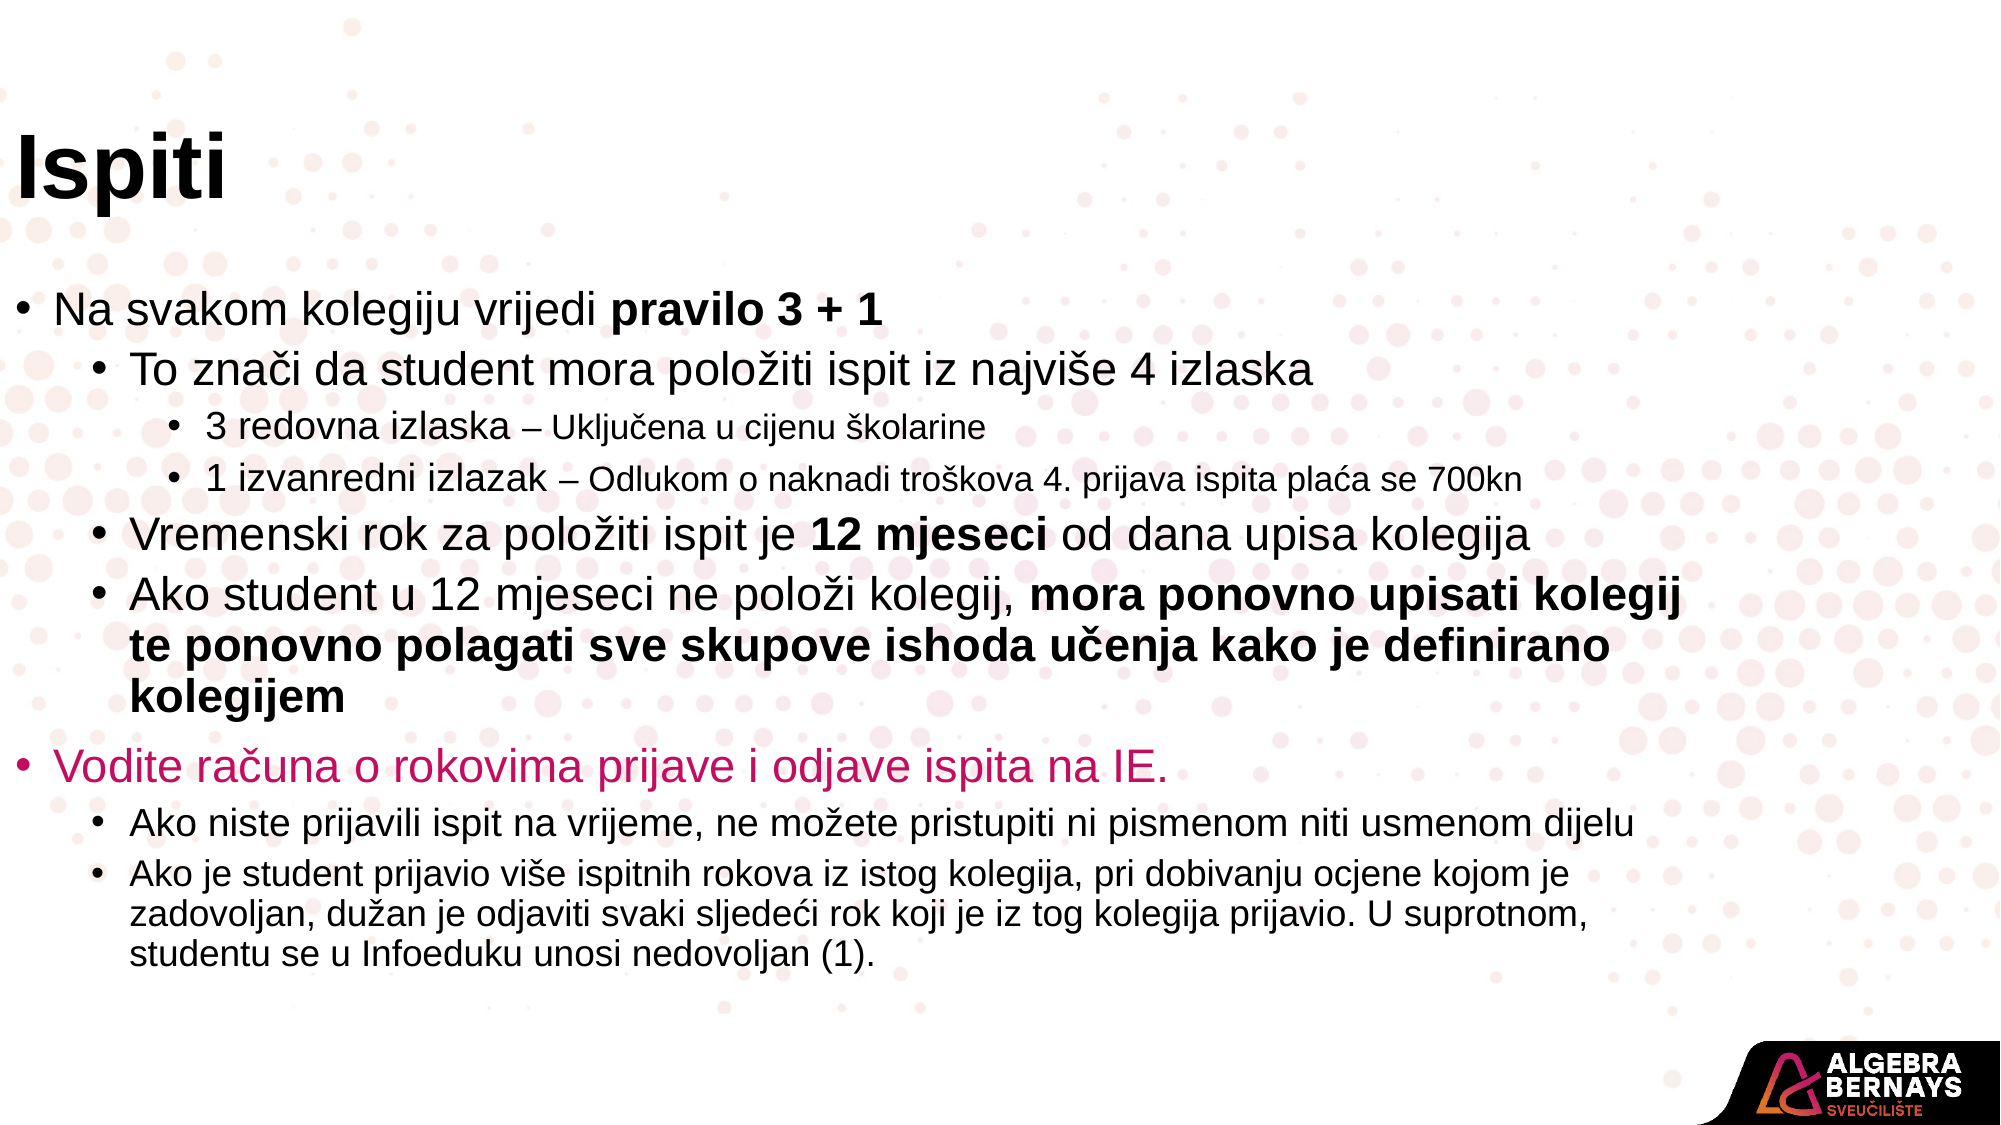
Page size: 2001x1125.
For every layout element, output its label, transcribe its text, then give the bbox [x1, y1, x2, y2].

list Na svakom kolegiju vrijedi pravilo 3 + 1 To znači da student mora položiti ispit iz najviše 4 izlaska 3 redovna izlaska – Uključena u cijenu školarine 1 izvanredni izlazak – Odlukom o naknadi troškova 4. prijava ispita plaća se 700kn Vremenski rok za položiti ispit je 12 mjeseci od dana upisa kolegija Ako student u 12 mjeseci ne položi kolegij, mora ponovno upisati kolegij te ponovno polagati sve skupove ishoda učenja kako je definirano kolegijem Vodite računa o rokovima prijave i odjave ispita na IE. Ako niste prijavili ispit na vrijeme, ne možete pristupiti ni pismenom niti usmenom dijelu Ako je student prijavio više ispitnih rokova iz istog kolegija, pri dobivanju ocjene kojom je zadovoljan, dužan je odjaviti svaki sljedeći rok koji je iz tog kolegija prijavio. U suprotnom, studentu se u Infoeduku unosi nedovoljan (1). [0, 277, 1725, 992]
title Ispiti [0, 59, 1725, 277]
picture [0, 0, 2000, 1125]
